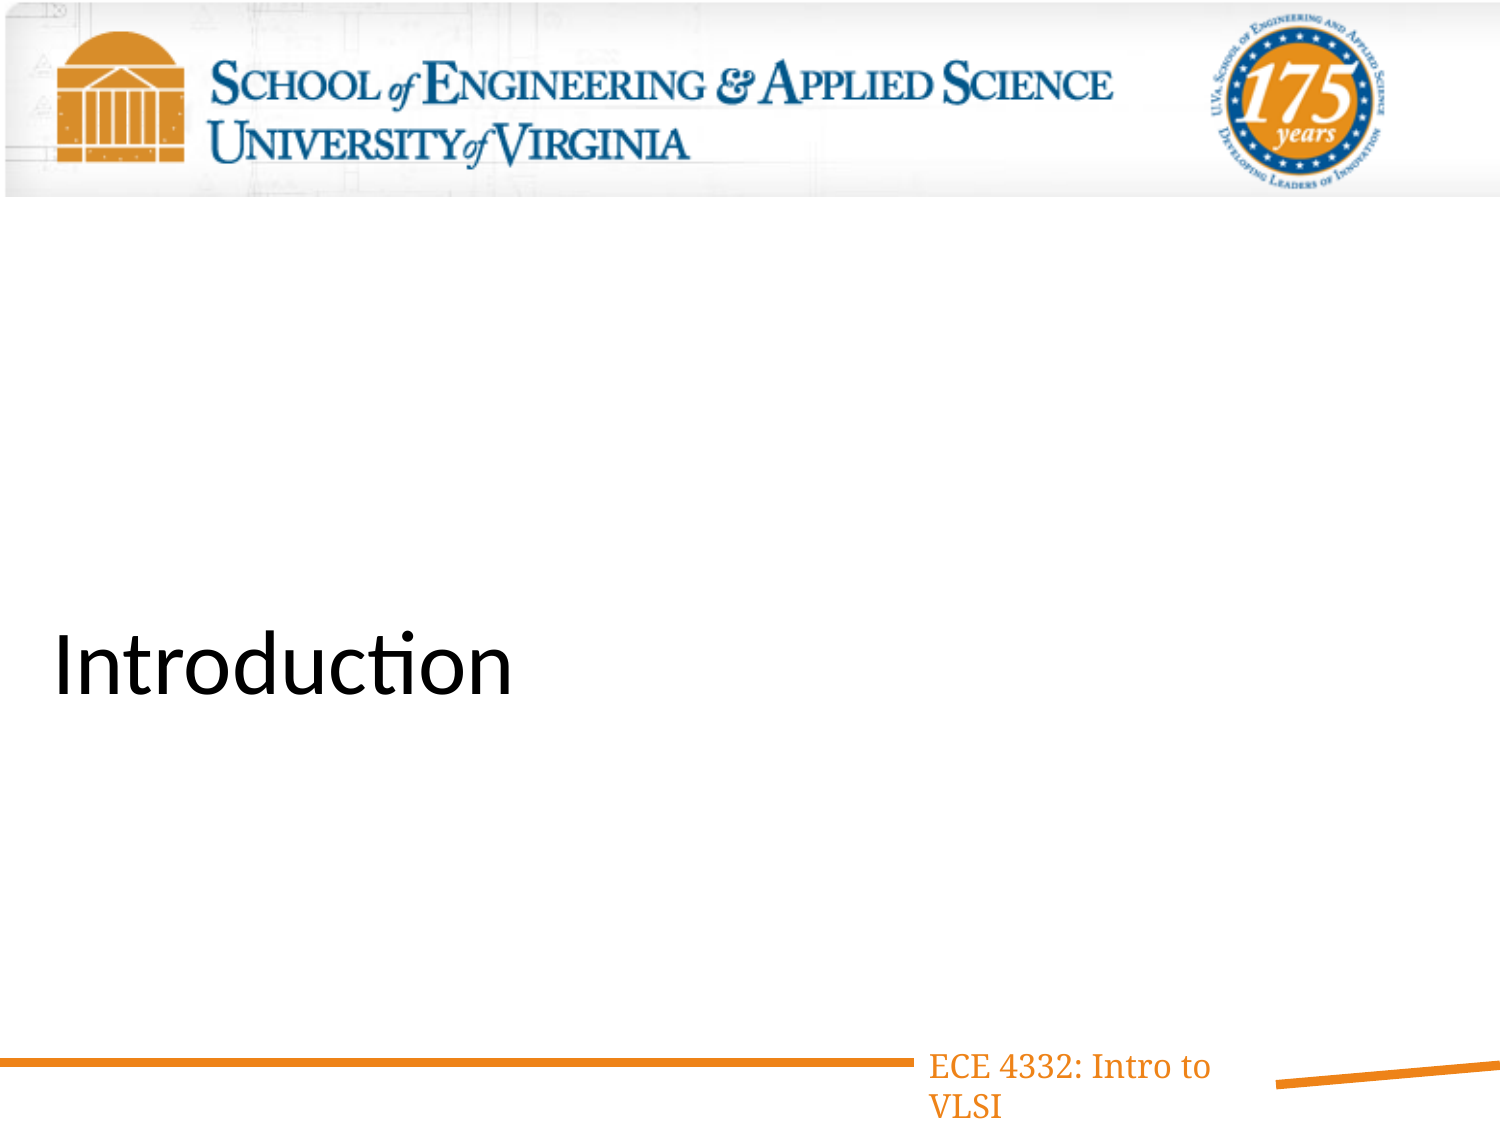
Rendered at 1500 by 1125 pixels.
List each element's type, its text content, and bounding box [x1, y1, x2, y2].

picture [0, 0, 1500, 197]
title Introduction [37, 537, 1313, 779]
text_box ECE 4332: Intro to VLSI [914, 1037, 1277, 1125]
